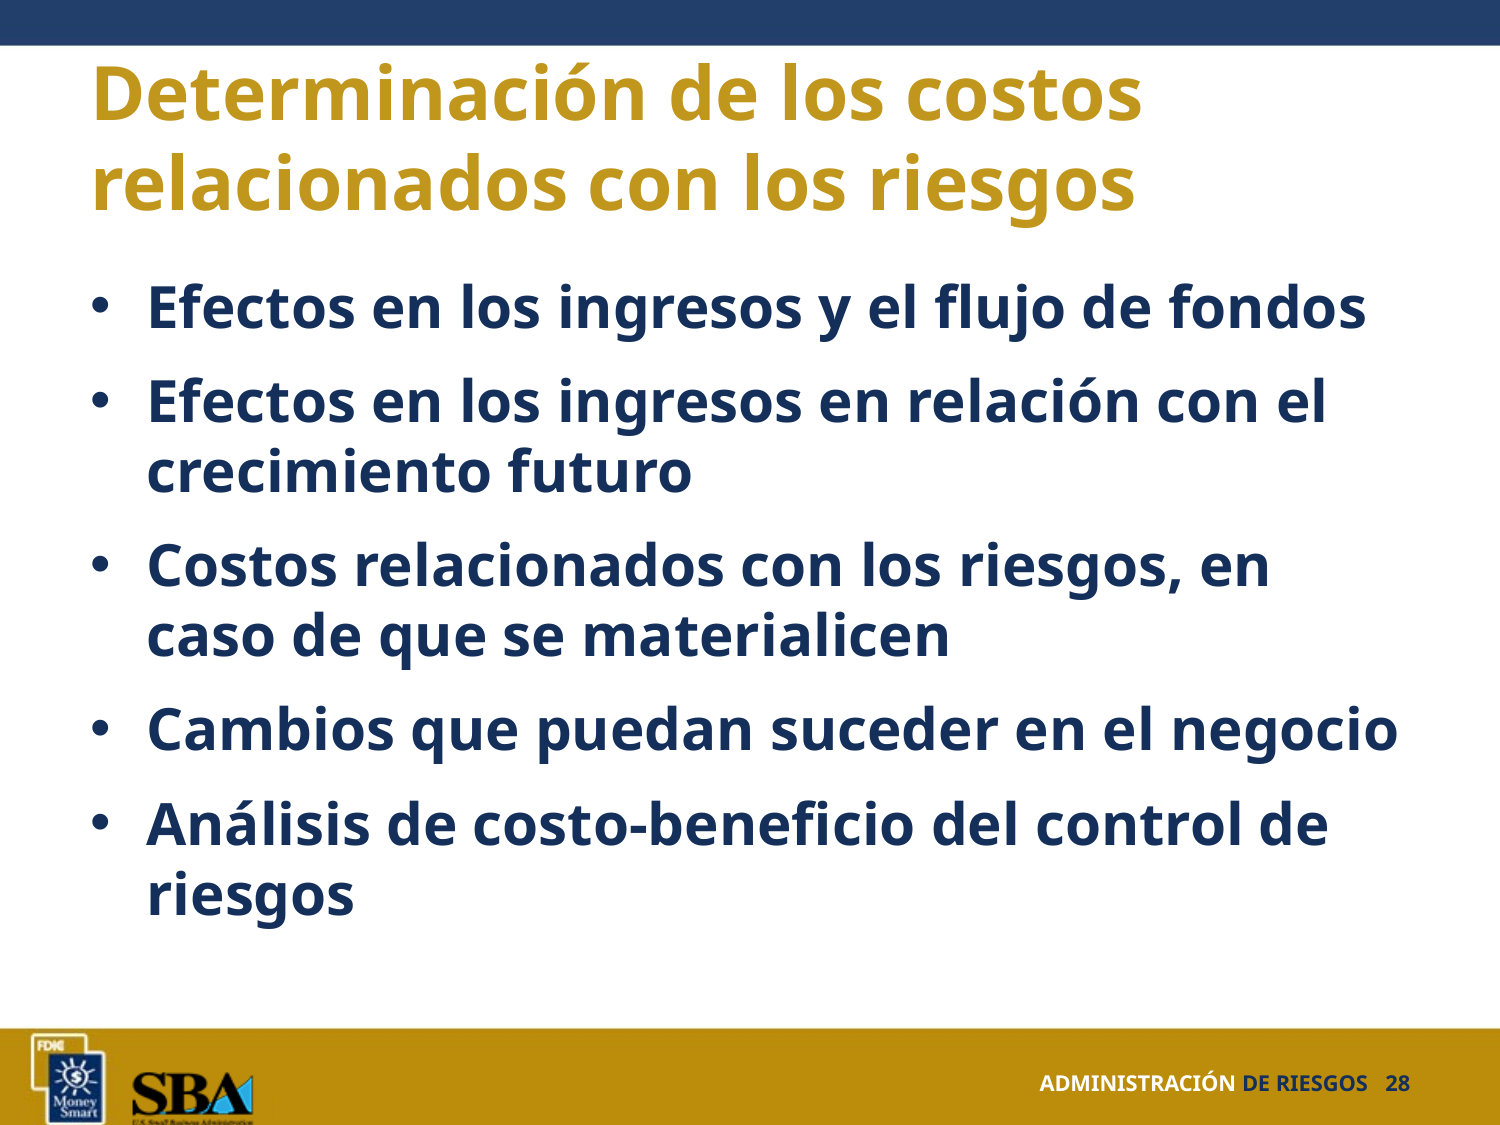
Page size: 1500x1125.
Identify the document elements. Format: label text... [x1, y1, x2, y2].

picture [0, 0, 1500, 1125]
list Efectos en los ingresos y el flujo de fondos Efectos en los ingresos en relación con el crecimiento futuro Costos relacionados con los riesgos, en caso de que se materialicen Cambios que puedan suceder en el negocio Análisis de costo-beneficio del control de riesgos [74, 262, 1426, 963]
title Determinación de los costos relacionados con los riesgos [74, 37, 1426, 238]
